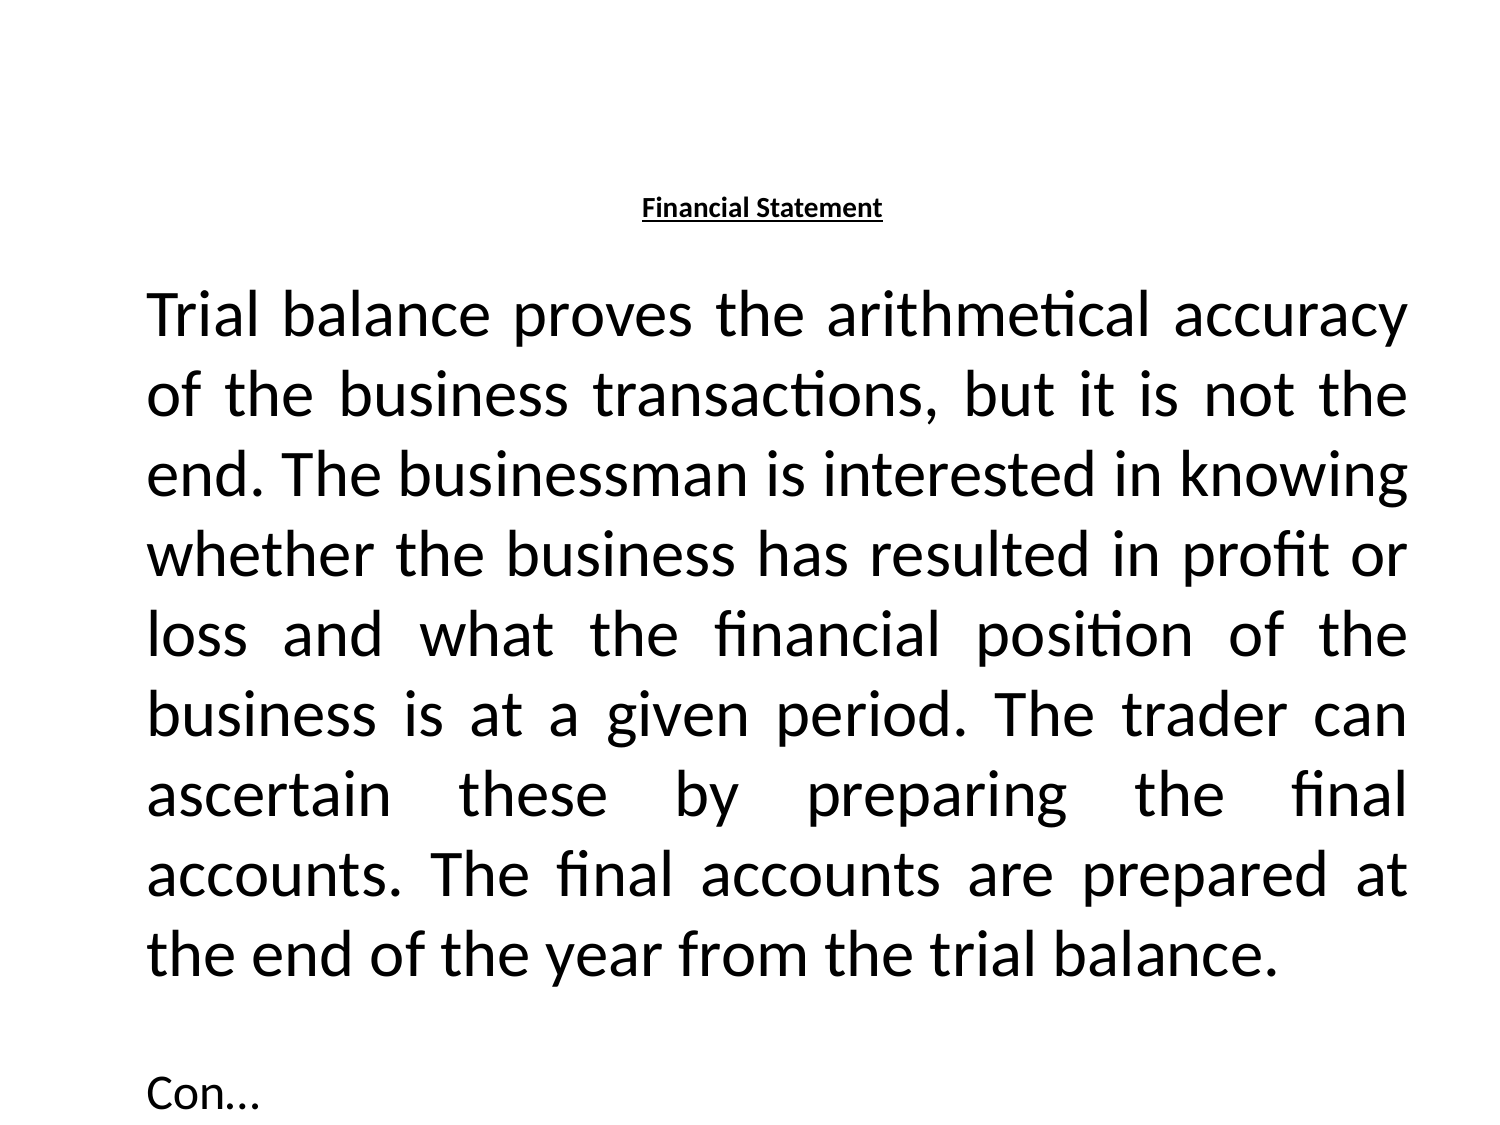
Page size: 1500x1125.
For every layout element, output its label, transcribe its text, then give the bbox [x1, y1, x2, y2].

list Trial balance proves the arithmetical accuracy of the business transactions, but it is not the end. The businessman is interested in knowing whether the business has resulted in profit or loss and what the financial position of the business is at a given period. The trader can ascertain these by preparing the final accounts. The final accounts are prepared at the end of the year from the trial balance. Con… [75, 262, 1425, 1100]
title Financial Statement [174, 137, 1350, 262]
